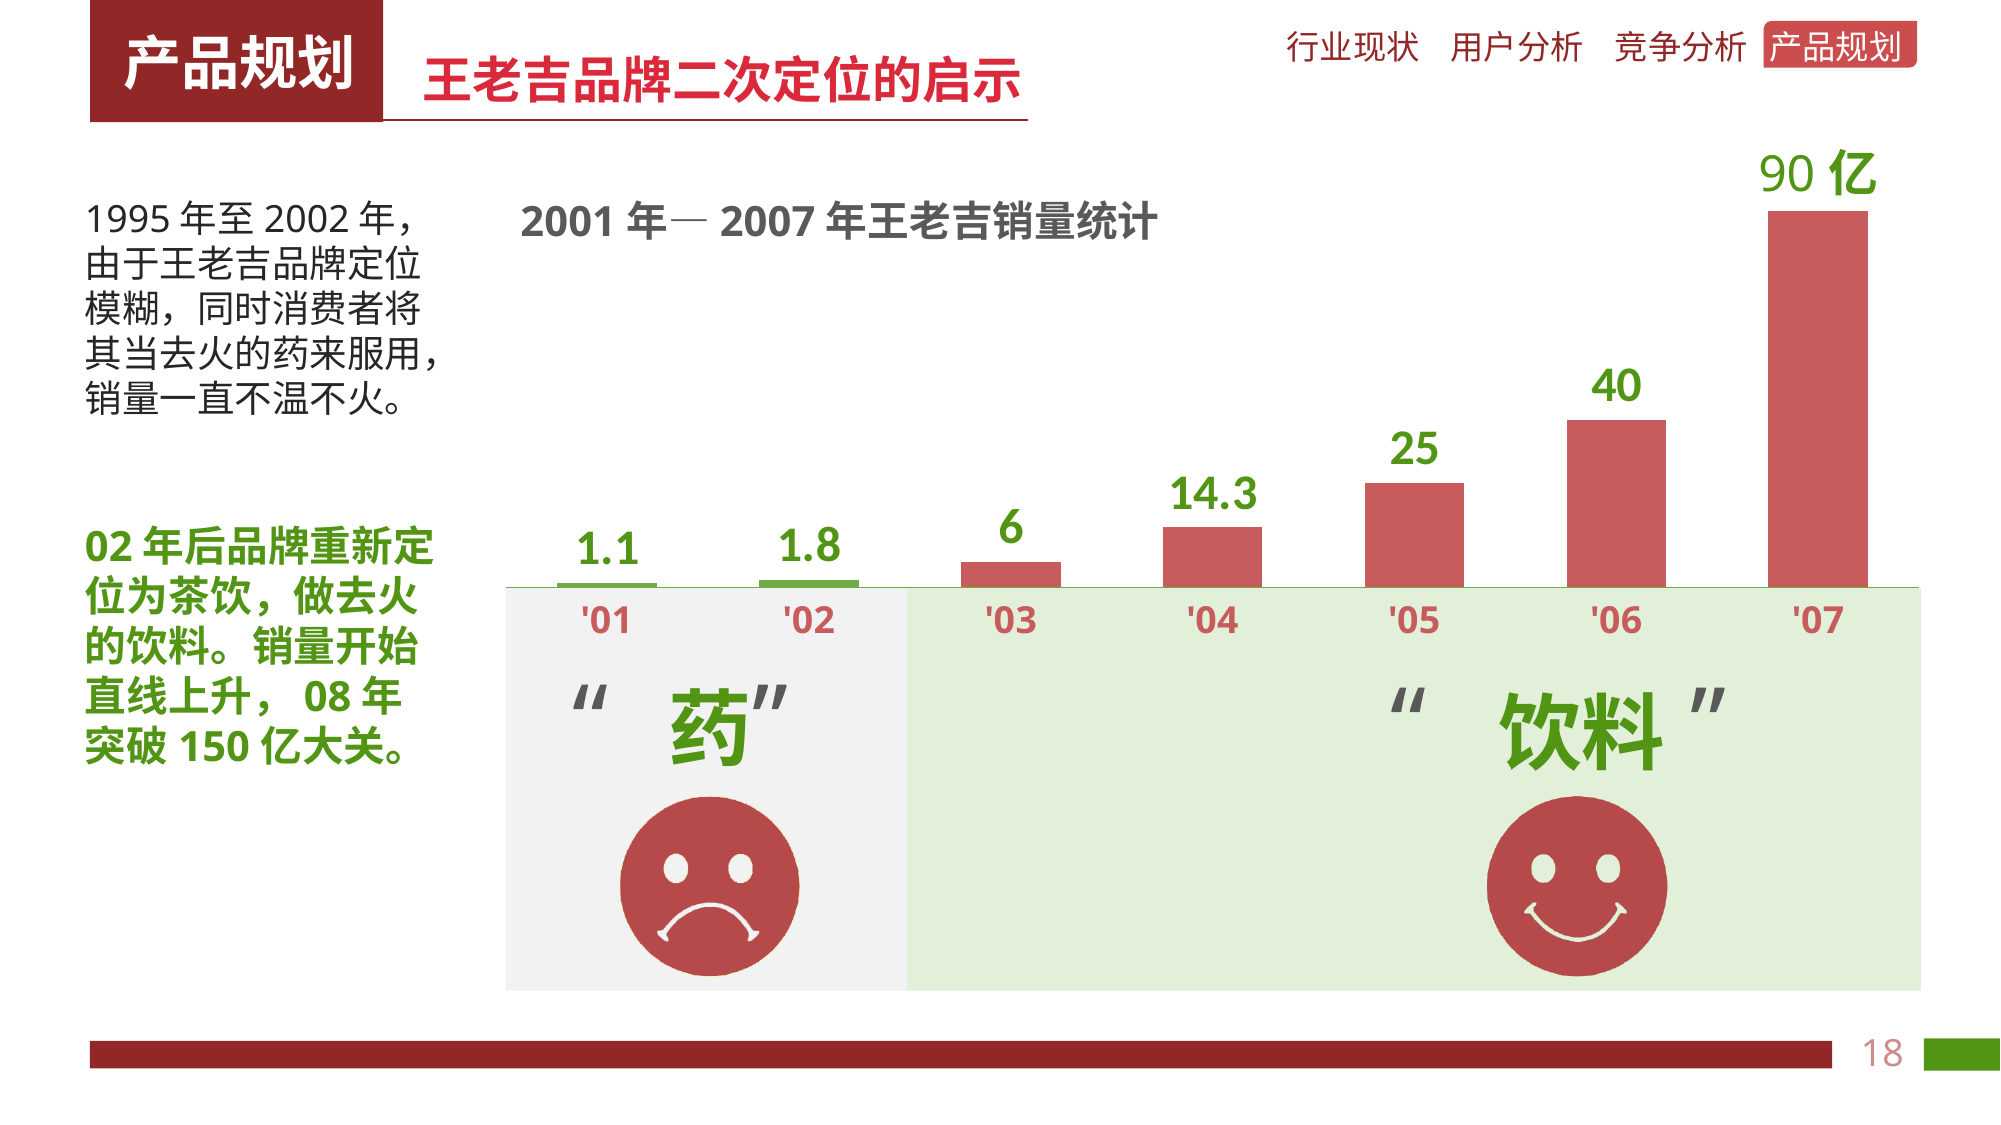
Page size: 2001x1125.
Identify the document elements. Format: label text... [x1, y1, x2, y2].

text_box 王老吉品牌二次定位的启示 [407, 40, 1046, 116]
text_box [505, 671, 907, 991]
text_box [907, 587, 1921, 991]
chart [455, 133, 1920, 671]
slide_number 18 [1468, 1024, 1919, 1085]
text_box 1995年至2002年，由于王老吉品牌定位模糊，同时消费者将其当去火的药来服用，销量一直不温不火。 02年后品牌重新定位为茶饮，做去火的饮料。销量开始直线上升，08年突破150亿大关。 [70, 187, 453, 778]
